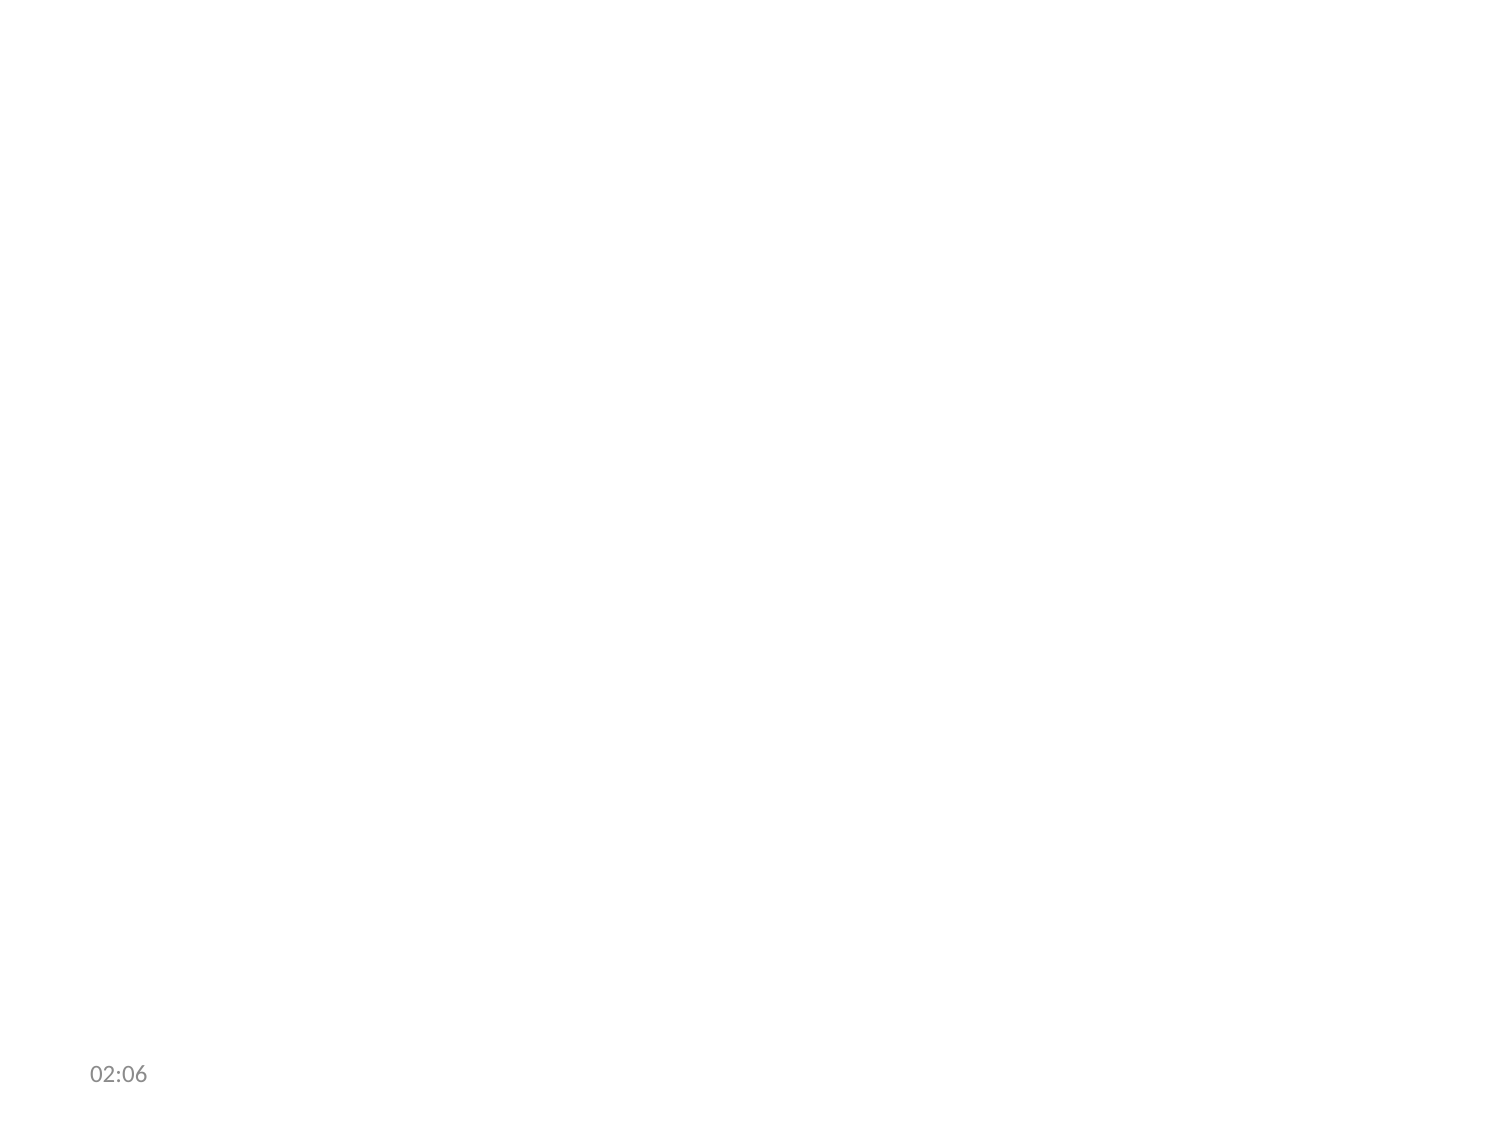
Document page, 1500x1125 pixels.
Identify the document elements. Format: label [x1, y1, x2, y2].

slide_number [75, 1042, 425, 1103]
